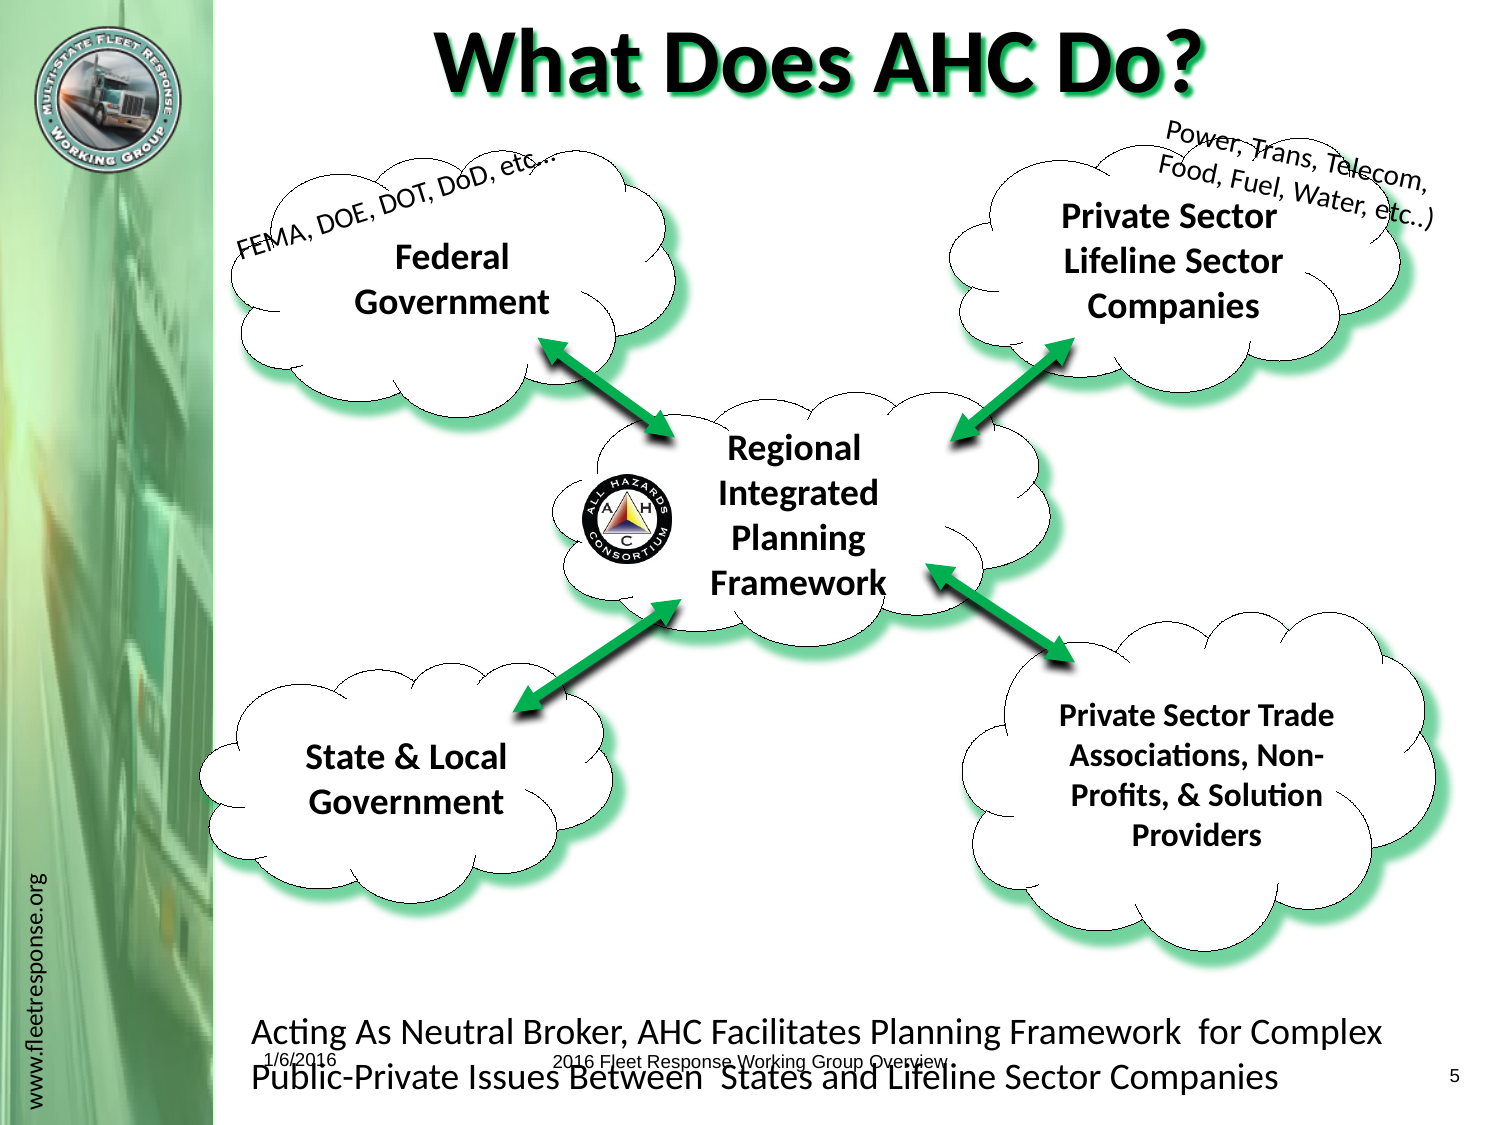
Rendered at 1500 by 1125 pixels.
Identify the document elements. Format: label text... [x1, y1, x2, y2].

text_box Regional Integrated Planning Framework [552, 392, 1051, 647]
picture [582, 473, 672, 564]
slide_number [125, 1040, 475, 1100]
text_box Private Sector Lifeline Sector Companies [949, 145, 1401, 393]
text_box State & Local Government [199, 663, 613, 904]
text_box Federal Government [231, 150, 676, 418]
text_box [537, 337, 676, 438]
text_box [512, 598, 682, 713]
slide_number 5 [1125, 1045, 1475, 1106]
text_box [949, 337, 1076, 442]
text_box Power, Trans, Telecom, Food, Fuel, Water, etc..) [1140, 99, 1500, 257]
text_box FEMA, DOE, DOT, DoD, etc… [215, 120, 576, 278]
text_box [924, 563, 1076, 663]
title What Does AHC Do? [214, 0, 1425, 150]
text_box Private Sector Trade Associations, Non-Profits, & Solution Providers [962, 612, 1436, 952]
text_box Acting As Neutral Broker, AHC Facilitates Planning Framework for Complex Public-Private Issues Between States and Lifeline Sector Companies [236, 999, 1436, 1105]
picture [28, 24, 187, 183]
footer 2016 Fleet Response Working Group Overview [512, 1042, 988, 1103]
